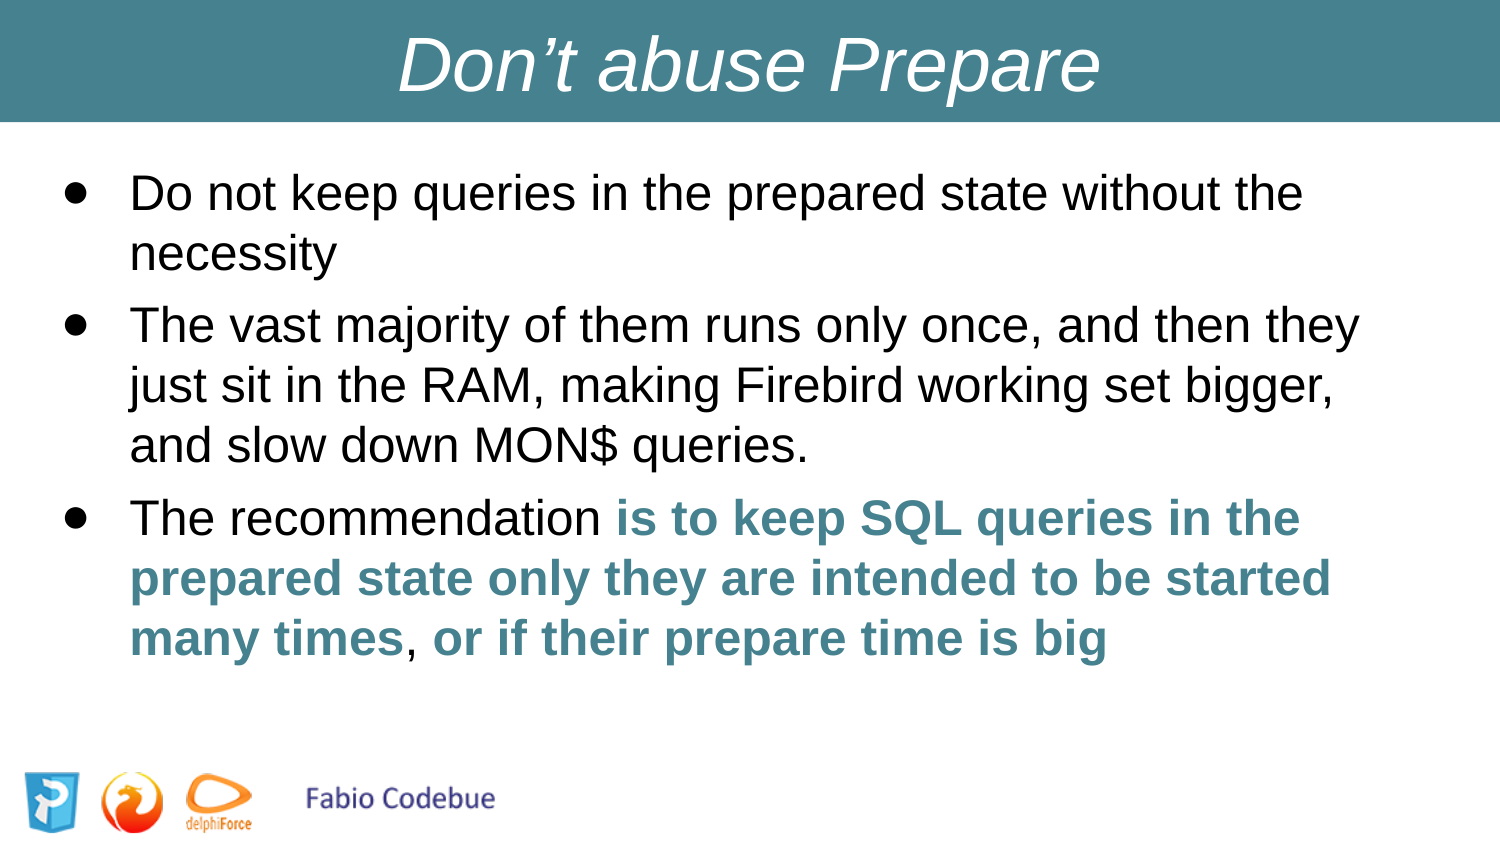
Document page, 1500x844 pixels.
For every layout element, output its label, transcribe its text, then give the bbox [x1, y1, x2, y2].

list Do not keep queries in the prepared state without the necessity The vast majority of them runs only once, and then they just sit in the RAM, making Firebird working set bigger, and slow down MON$ queries. The recommendation is to keep SQL queries in the prepared state only they are intended to be started many times, or if their prepare time is big [39, 145, 1440, 760]
text_box Don’t abuse Prepare [0, 0, 1500, 123]
picture [0, 123, 1500, 844]
